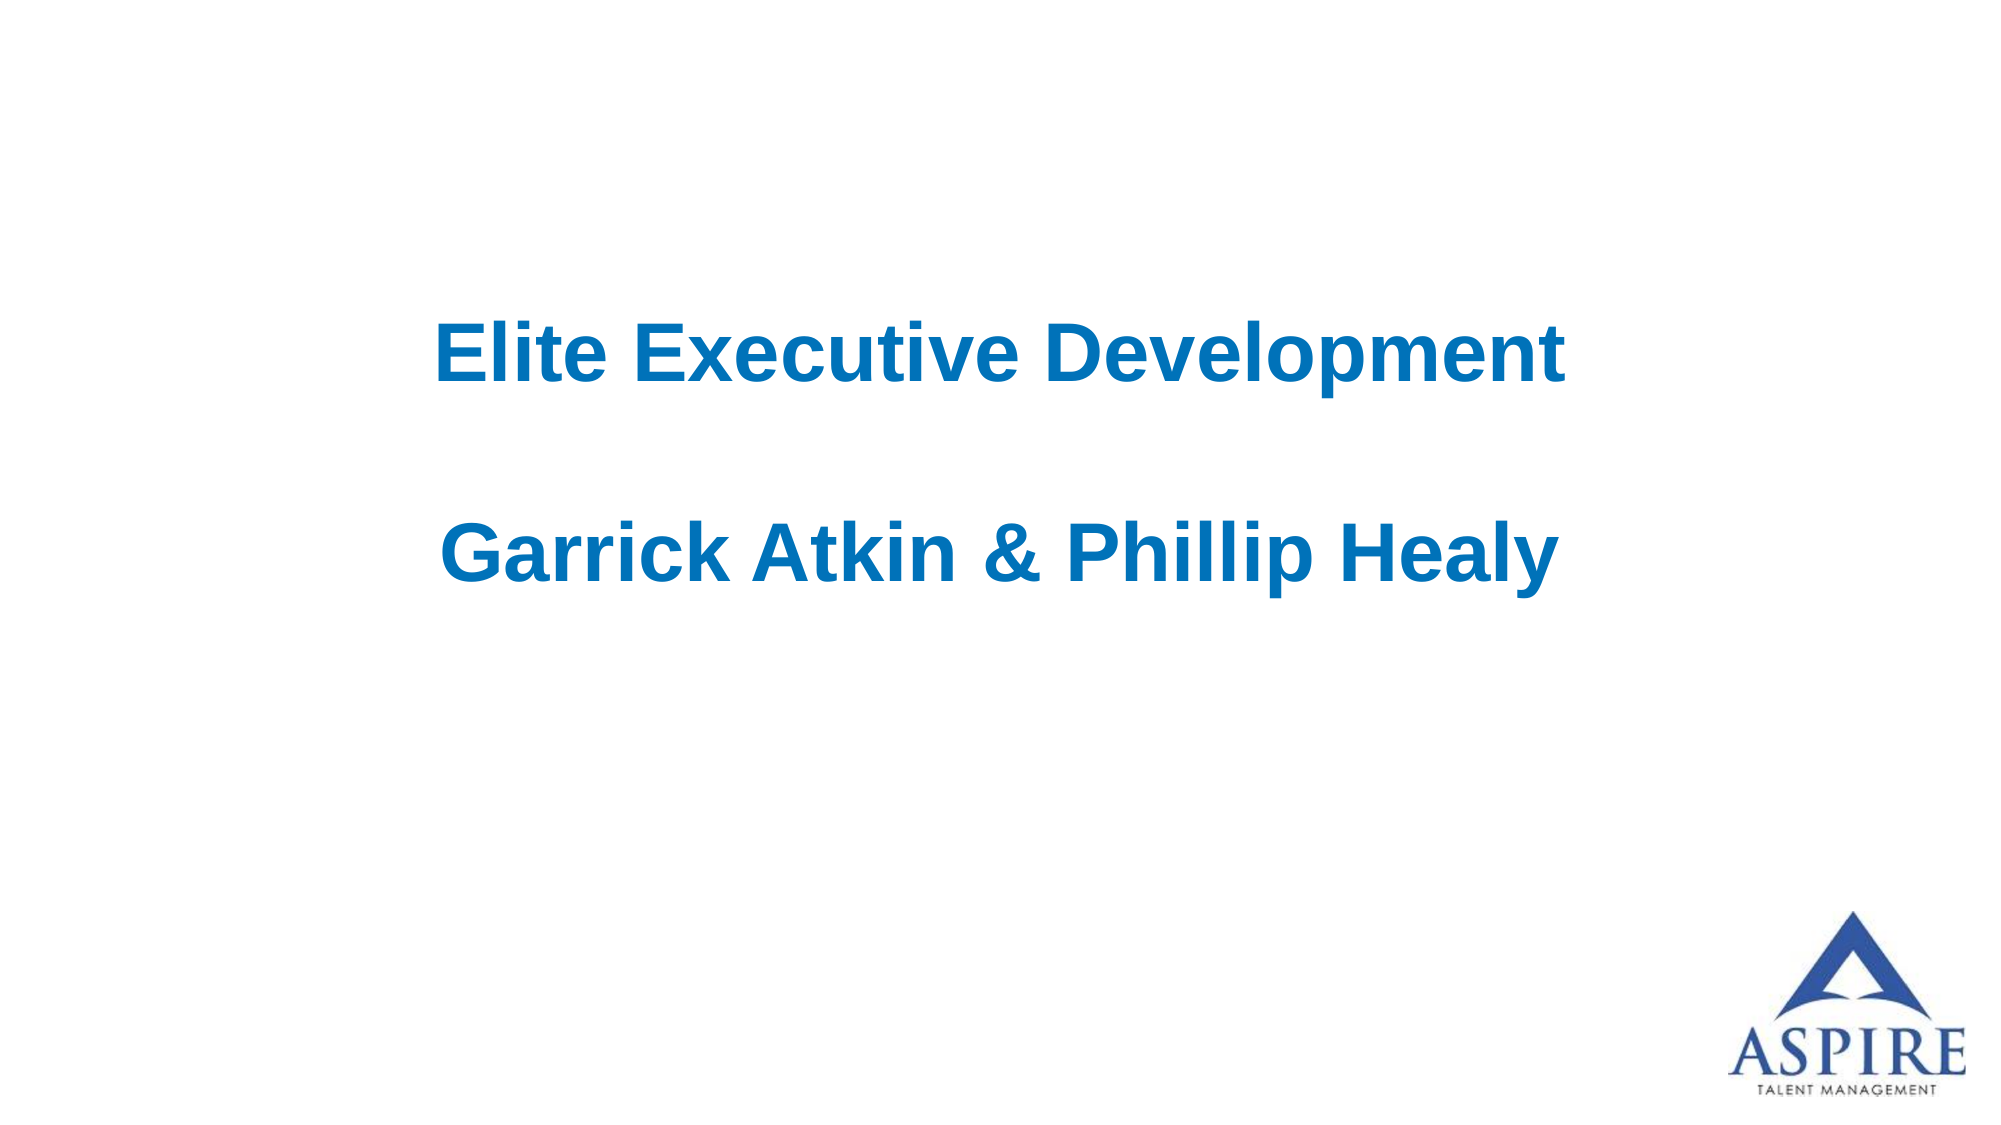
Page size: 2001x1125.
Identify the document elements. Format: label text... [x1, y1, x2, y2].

picture [1728, 911, 1966, 1097]
text_box Elite Executive Development Garrick Atkin & Phillip Healy [249, 290, 1750, 816]
